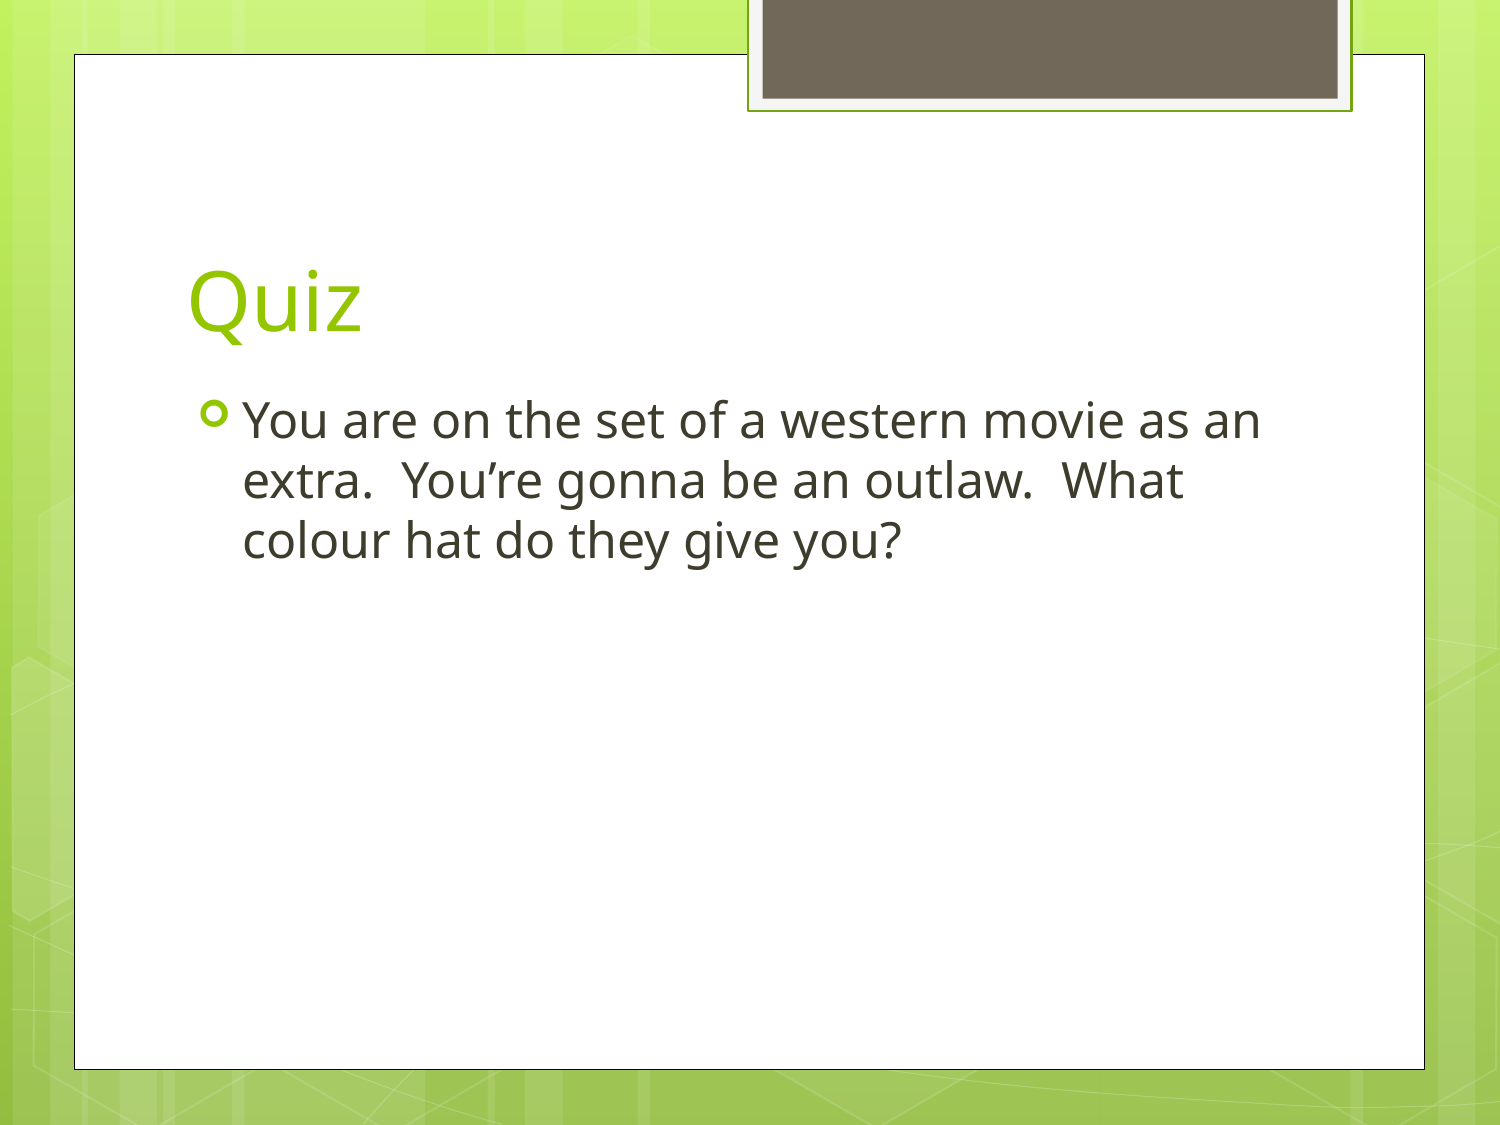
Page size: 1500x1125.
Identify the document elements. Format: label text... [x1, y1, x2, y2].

title Quiz [171, 168, 1324, 357]
list You are on the set of a western movie as an extra. You’re gonna be an outlaw. What colour hat do they give you? [171, 381, 1283, 957]
